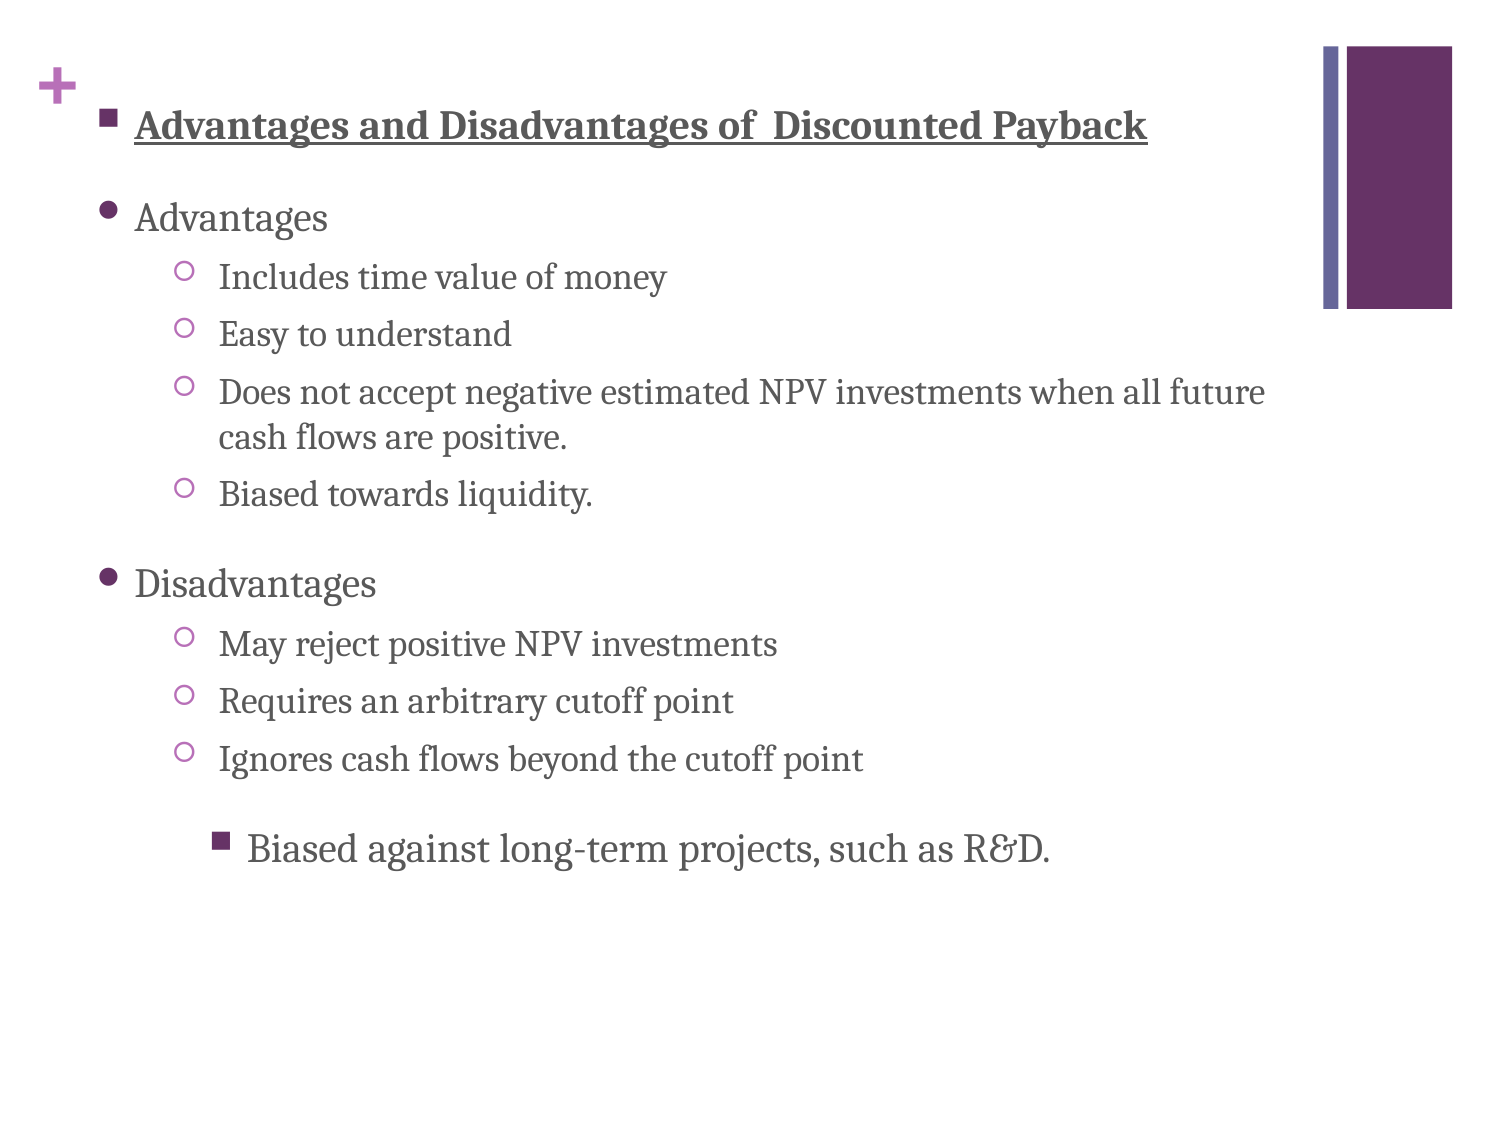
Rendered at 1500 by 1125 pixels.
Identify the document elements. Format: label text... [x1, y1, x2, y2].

list Advantages and Disadvantages of Discounted Payback Advantages Includes time value of money Easy to understand Does not accept negative estimated NPV investments when all future cash flows are positive. Biased towards liquidity. Disadvantages May reject positive NPV investments Requires an arbitrary cutoff point Ignores cash flows beyond the cutoff point Biased against long-term projects, such as R&D. [81, 90, 1322, 1125]
